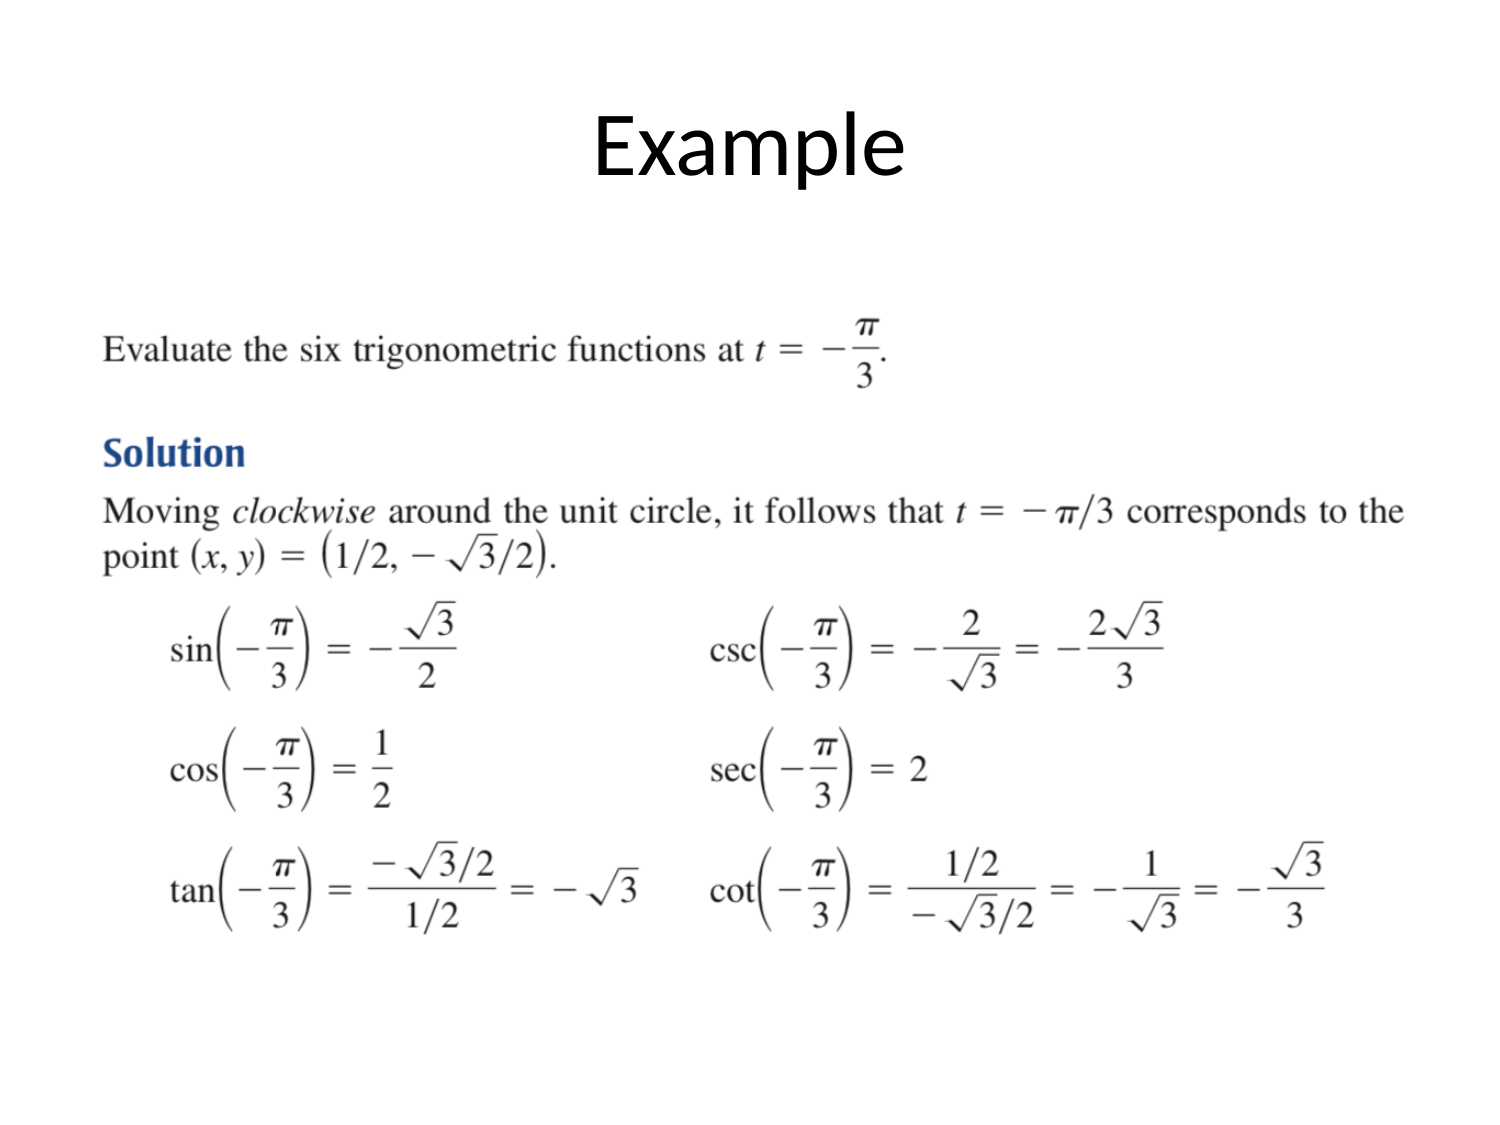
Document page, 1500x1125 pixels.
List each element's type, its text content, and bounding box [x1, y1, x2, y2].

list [74, 262, 1426, 1006]
title Example [75, 45, 1425, 233]
